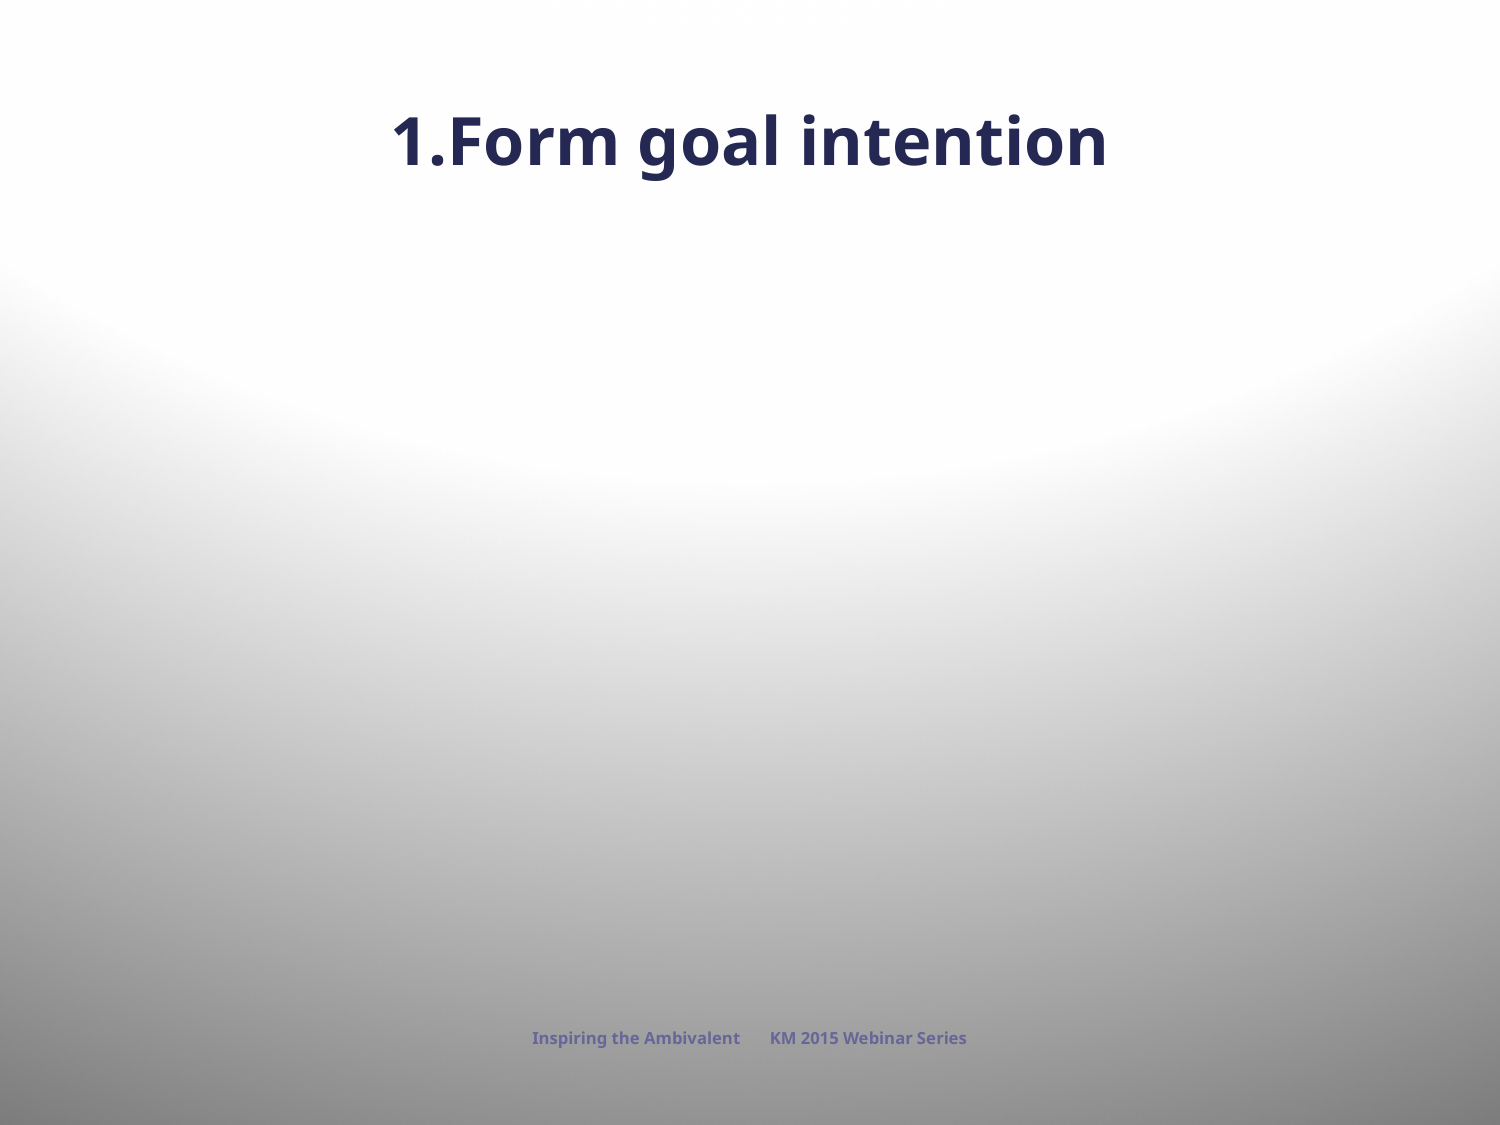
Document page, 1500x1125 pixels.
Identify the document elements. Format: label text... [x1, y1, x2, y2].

text_box [53, 267, 1447, 964]
footer Inspiring the Ambivalent KM 2015 Webinar Series [512, 1024, 988, 1103]
title 1.Form goal intention [75, 45, 1425, 233]
picture [0, 0, 1500, 1125]
